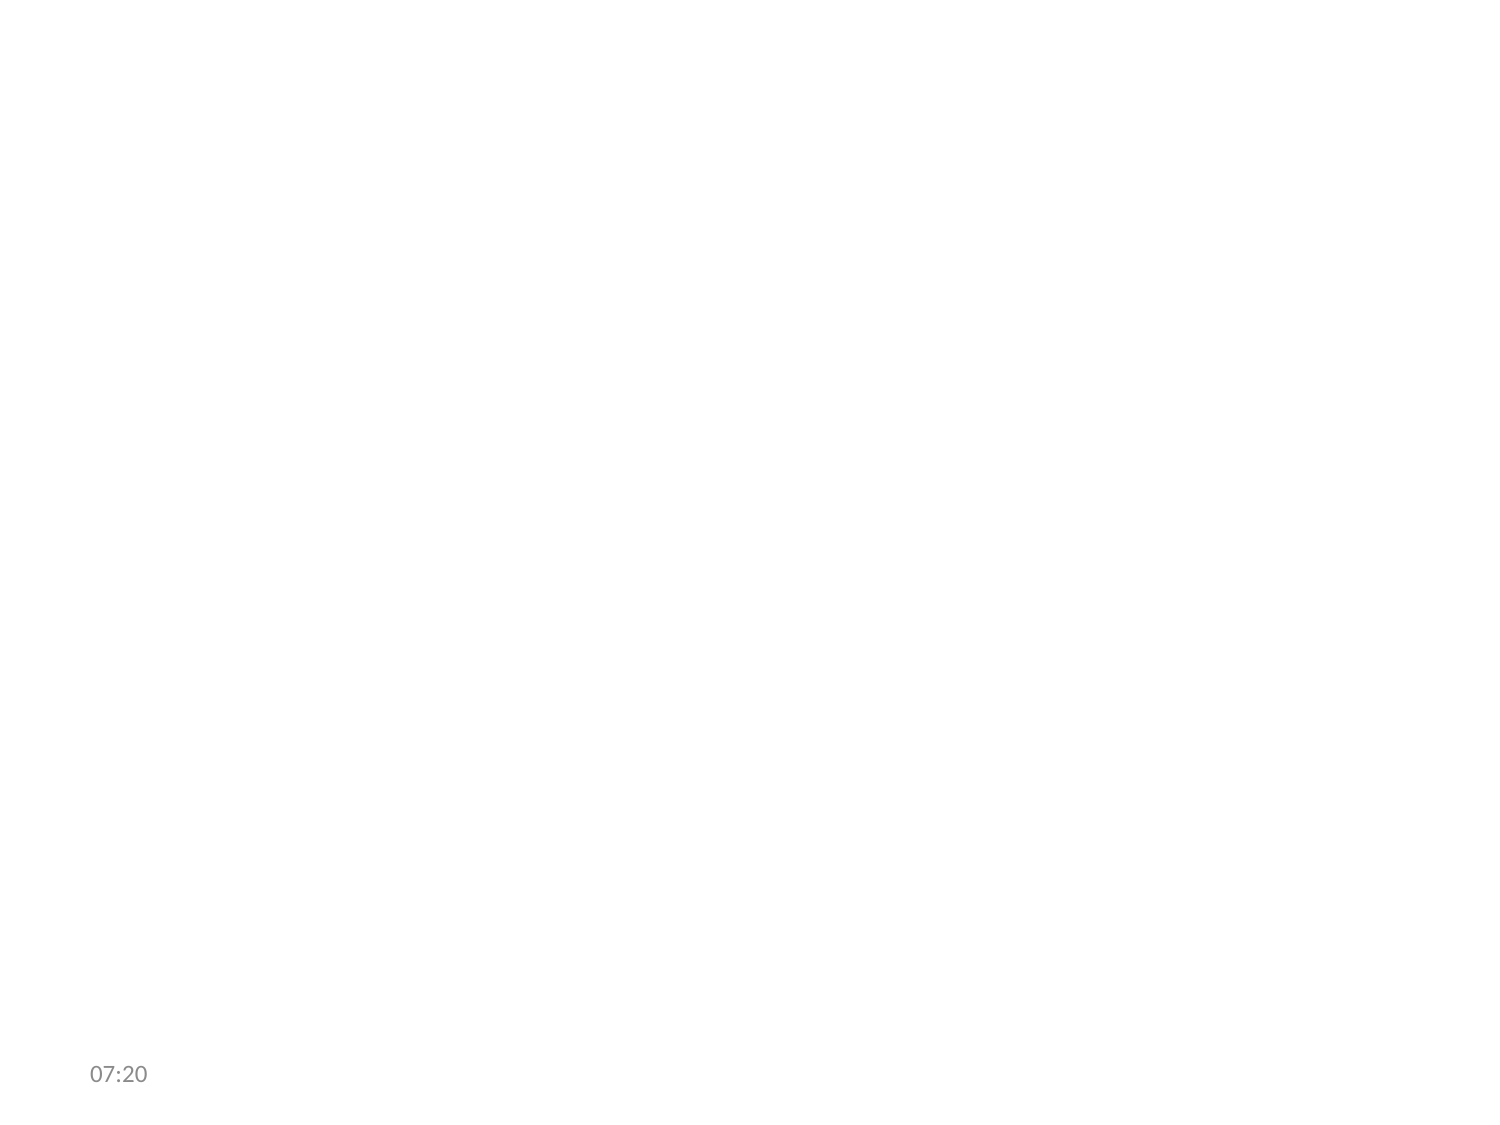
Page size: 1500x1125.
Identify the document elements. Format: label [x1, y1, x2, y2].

slide_number [75, 1042, 425, 1103]
